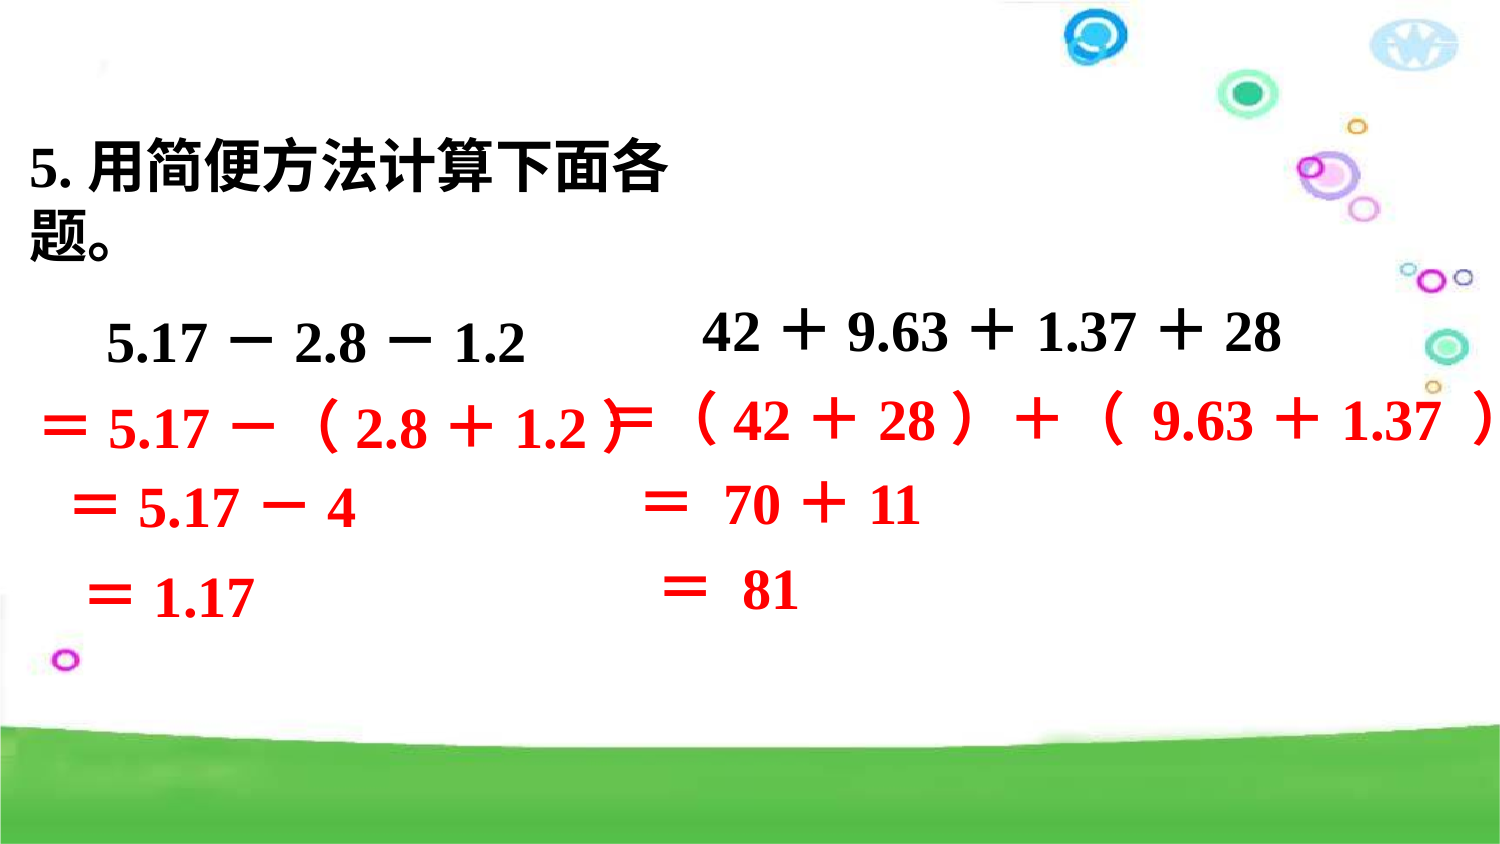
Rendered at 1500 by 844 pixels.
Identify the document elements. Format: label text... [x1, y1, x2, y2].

text_box 5.17－2.8－1.2 [91, 296, 542, 382]
text_box ＝（42＋28）＋（ 9.63＋1.37 ） [587, 374, 1500, 460]
text_box ＝5.17－4 [51, 461, 372, 547]
text_box 42＋9.63＋1.37＋28 [687, 285, 1298, 371]
text_box ＝5.17－（2.8＋1.2） [21, 382, 622, 468]
text_box ＝1.17 [66, 551, 272, 637]
picture [0, 0, 1500, 844]
list 5.用简便方法计算下面各题。 [0, 121, 741, 236]
text_box ＝ 70＋11 [622, 458, 939, 544]
text_box ＝ 81 [641, 543, 816, 629]
